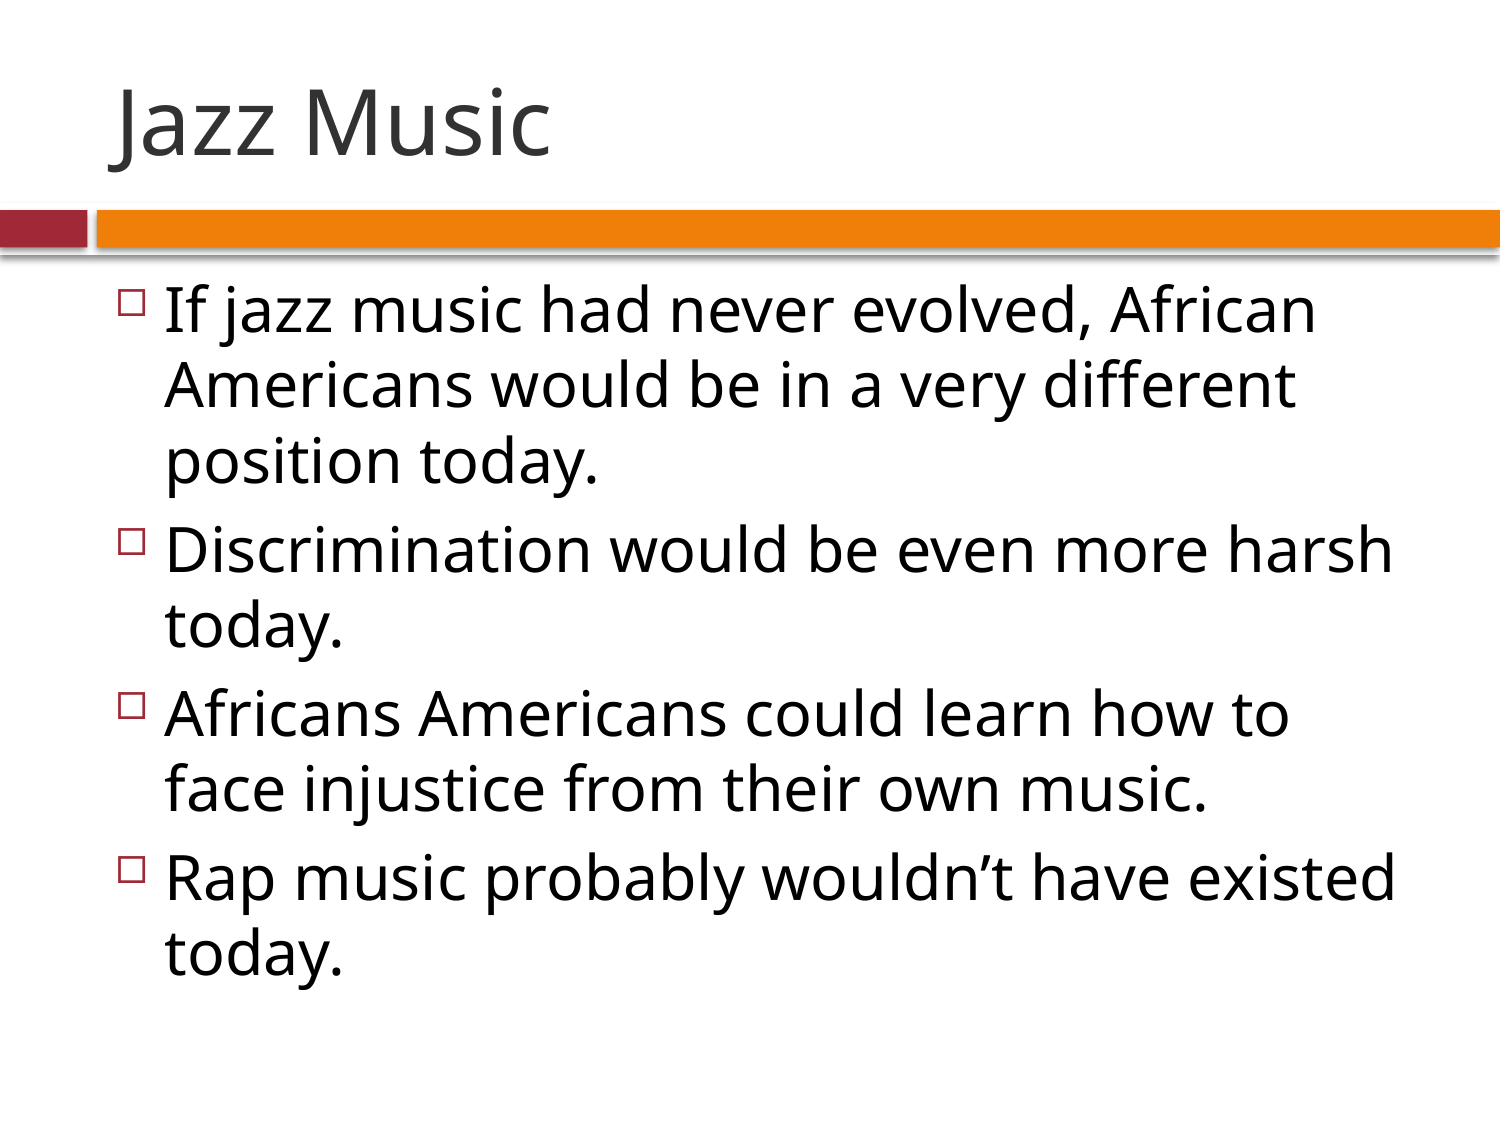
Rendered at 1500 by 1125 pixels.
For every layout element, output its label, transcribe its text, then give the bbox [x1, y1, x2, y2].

list If jazz music had never evolved, African Americans would be in a very different position today. Discrimination would be even more harsh today. Africans Americans could learn how to face injustice from their own music. Rap music probably wouldn’t have existed today. [100, 262, 1438, 1000]
title Jazz Music [100, 37, 1438, 200]
